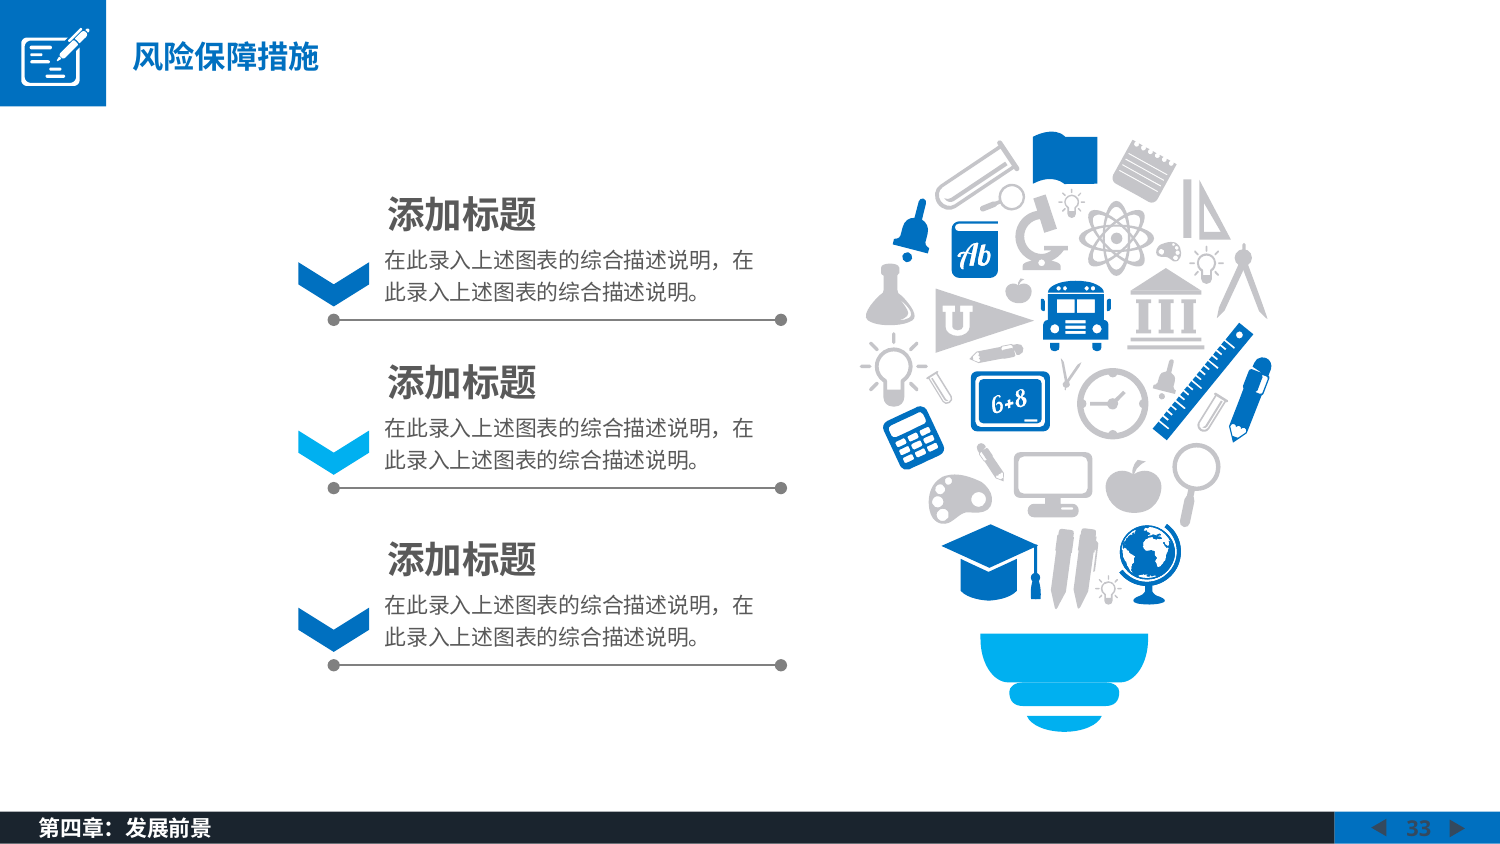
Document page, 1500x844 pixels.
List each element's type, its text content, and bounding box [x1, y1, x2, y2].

text_box [909, 341, 919, 352]
text_box [1136, 299, 1152, 304]
text_box [1100, 222, 1116, 238]
text_box [916, 364, 928, 369]
text_box 在此录入上述图表的综合描述说明，在此录入上述图表的综合描述说明。 [373, 581, 781, 656]
text_box 在此录入上述图表的综合描述说明，在此录入上述图表的综合描述说明。 [373, 235, 781, 310]
text_box [1095, 247, 1109, 252]
text_box [1078, 228, 1093, 249]
text_box [1123, 224, 1138, 230]
text_box [1040, 298, 1045, 312]
text_box [1090, 390, 1126, 410]
text_box [883, 406, 945, 470]
text_box [1106, 298, 1111, 312]
text_box [1152, 359, 1176, 394]
text_box [1095, 224, 1110, 230]
text_box [1076, 601, 1083, 609]
text_box [1214, 392, 1229, 403]
text_box [296, 605, 372, 654]
text_box [1017, 278, 1025, 288]
text_box [928, 374, 953, 404]
text_box 风险保障措施 [121, 26, 644, 86]
text_box [1060, 358, 1067, 383]
text_box [1181, 299, 1196, 304]
text_box [1103, 252, 1108, 260]
text_box [1013, 452, 1093, 518]
text_box [980, 201, 997, 212]
text_box [1197, 396, 1226, 432]
text_box [1152, 322, 1254, 441]
text_box [1158, 393, 1165, 400]
text_box [928, 474, 992, 524]
text_box [1127, 345, 1205, 350]
text_box [1047, 280, 1104, 293]
text_box 33 [1334, 809, 1500, 844]
text_box [1073, 551, 1094, 603]
text_box [1202, 400, 1223, 429]
text_box [1088, 238, 1116, 267]
text_box [1158, 329, 1174, 334]
text_box [869, 341, 879, 352]
text_box [902, 252, 913, 263]
text_box [926, 371, 939, 380]
text_box [1093, 539, 1099, 572]
text_box [1183, 304, 1194, 333]
text_box [978, 631, 1151, 685]
text_box [1156, 241, 1182, 262]
text_box [1088, 209, 1145, 267]
text_box [1024, 713, 1104, 734]
text_box [1158, 299, 1174, 304]
text_box [931, 377, 949, 402]
text_box [1242, 242, 1246, 253]
text_box [1062, 381, 1070, 388]
text_box [1234, 249, 1252, 265]
text_box [1055, 534, 1074, 553]
text_box [296, 260, 372, 309]
text_box [1110, 232, 1123, 245]
text_box [1077, 368, 1149, 440]
text_box [1130, 268, 1202, 291]
text_box [998, 183, 1026, 211]
text_box [865, 263, 915, 326]
text_box [944, 161, 1008, 202]
text_box [1092, 342, 1102, 352]
text_box [0, 0, 108, 108]
text_box [1009, 685, 1120, 707]
text_box [976, 443, 1004, 482]
text_box [1179, 495, 1195, 527]
text_box [1077, 534, 1097, 553]
text_box [935, 288, 1035, 353]
text_box [1065, 362, 1082, 384]
text_box [874, 347, 913, 407]
text_box [1095, 579, 1113, 605]
text_box [1053, 602, 1060, 610]
text_box [1124, 247, 1138, 252]
text_box [1172, 442, 1221, 491]
text_box 添加标题 [375, 184, 549, 235]
text_box [1015, 194, 1068, 271]
text_box [1199, 179, 1231, 240]
text_box [1228, 357, 1272, 443]
text_box [1117, 239, 1133, 255]
text_box [892, 332, 896, 345]
text_box 第四章：发展前景 [0, 809, 254, 844]
text_box [1043, 294, 1109, 340]
text_box [1136, 329, 1152, 334]
text_box [909, 381, 919, 392]
text_box [1125, 252, 1130, 260]
text_box [969, 344, 1024, 364]
text_box [1117, 209, 1145, 238]
text_box [1189, 250, 1219, 284]
text_box 在此录入上述图表的综合描述说明，在此录入上述图表的综合描述说明。 [373, 404, 781, 479]
text_box [1032, 131, 1098, 185]
text_box 添加标题 [375, 353, 549, 404]
text_box [1130, 337, 1202, 342]
text_box [1187, 487, 1196, 496]
text_box [108, 0, 1500, 108]
text_box [859, 364, 872, 369]
text_box [1050, 342, 1060, 352]
text_box [1216, 262, 1247, 319]
text_box [935, 145, 1014, 210]
text_box [21, 27, 90, 86]
text_box [1243, 262, 1268, 320]
text_box [970, 371, 1050, 432]
text_box [1062, 188, 1086, 218]
text_box [1005, 283, 1032, 304]
text_box [1125, 217, 1130, 225]
text_box [1183, 179, 1192, 238]
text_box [1105, 459, 1162, 514]
text_box [254, 809, 1332, 844]
text_box [1130, 291, 1202, 295]
text_box [1106, 200, 1127, 214]
text_box [892, 198, 930, 254]
text_box [1080, 528, 1097, 536]
text_box [1138, 304, 1149, 333]
text_box [1050, 551, 1072, 603]
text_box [941, 524, 1043, 601]
text_box [869, 381, 879, 392]
text_box [296, 428, 372, 477]
text_box [1161, 304, 1171, 333]
text_box [1140, 228, 1155, 249]
text_box 添加标题 [375, 530, 549, 581]
text_box [1058, 528, 1074, 536]
text_box [1112, 139, 1177, 203]
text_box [1118, 523, 1182, 605]
text_box [997, 140, 1020, 172]
text_box [951, 221, 998, 278]
text_box [1103, 217, 1108, 225]
text_box [1106, 262, 1127, 276]
